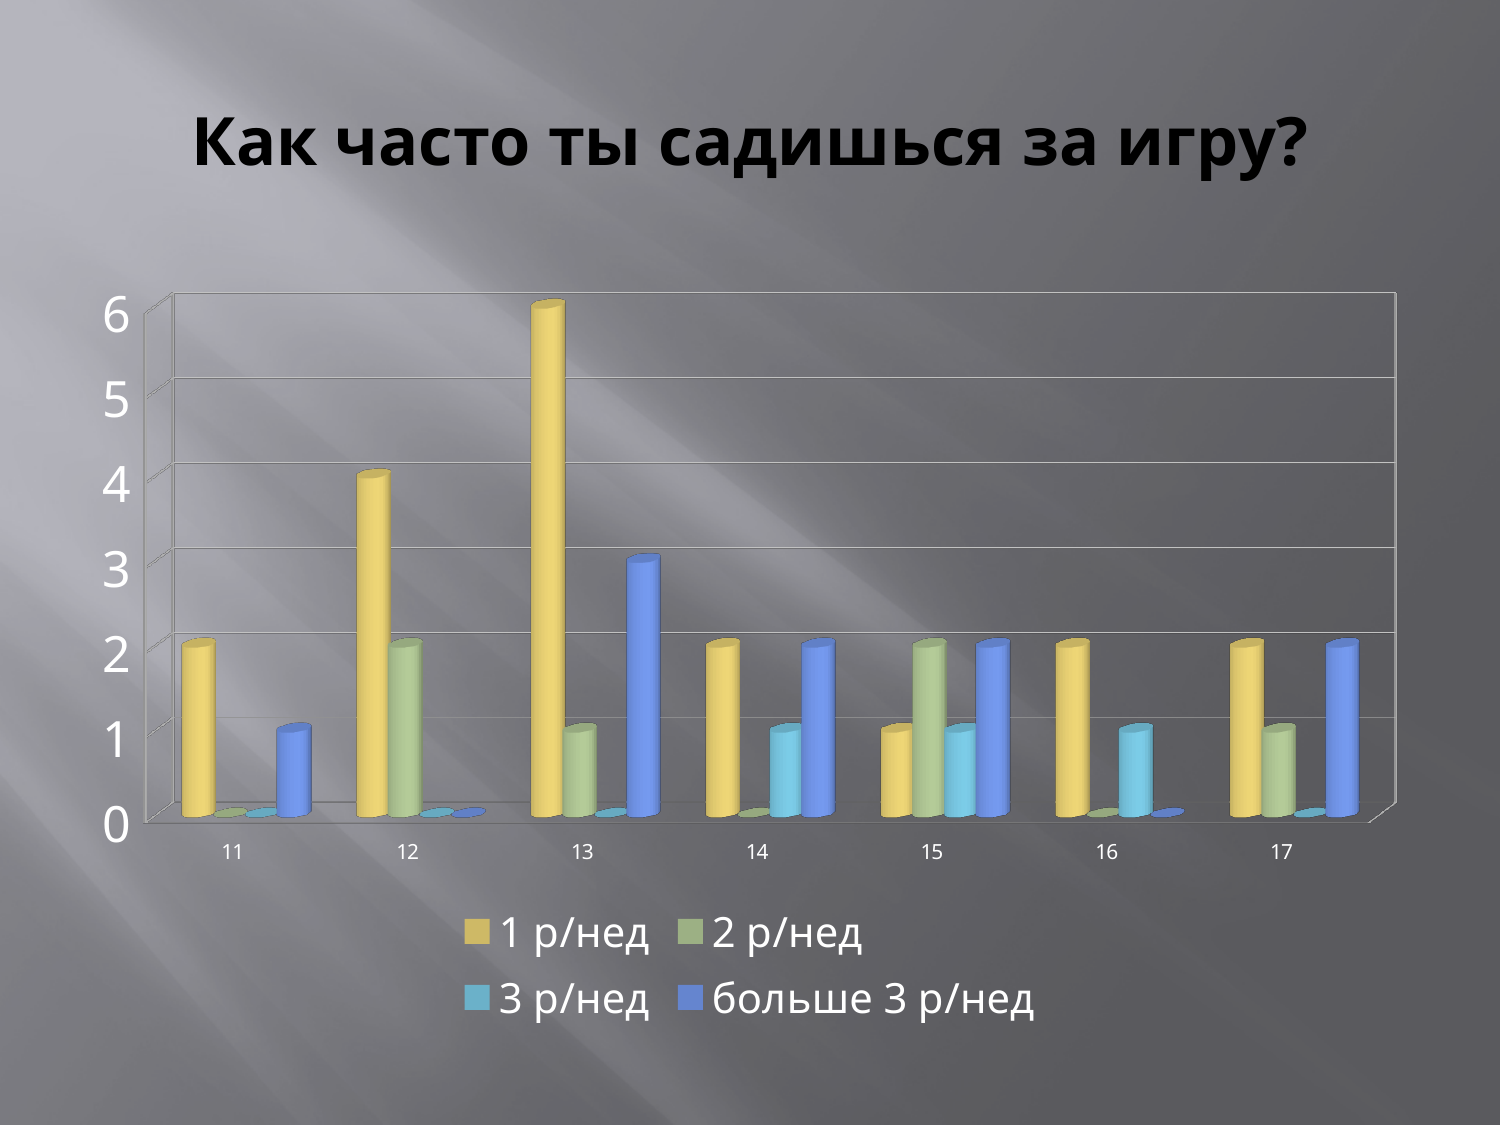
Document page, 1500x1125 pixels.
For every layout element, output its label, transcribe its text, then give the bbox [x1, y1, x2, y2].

title Как часто ты садишься за игру? [75, 45, 1425, 233]
chart [74, 262, 1426, 1036]
